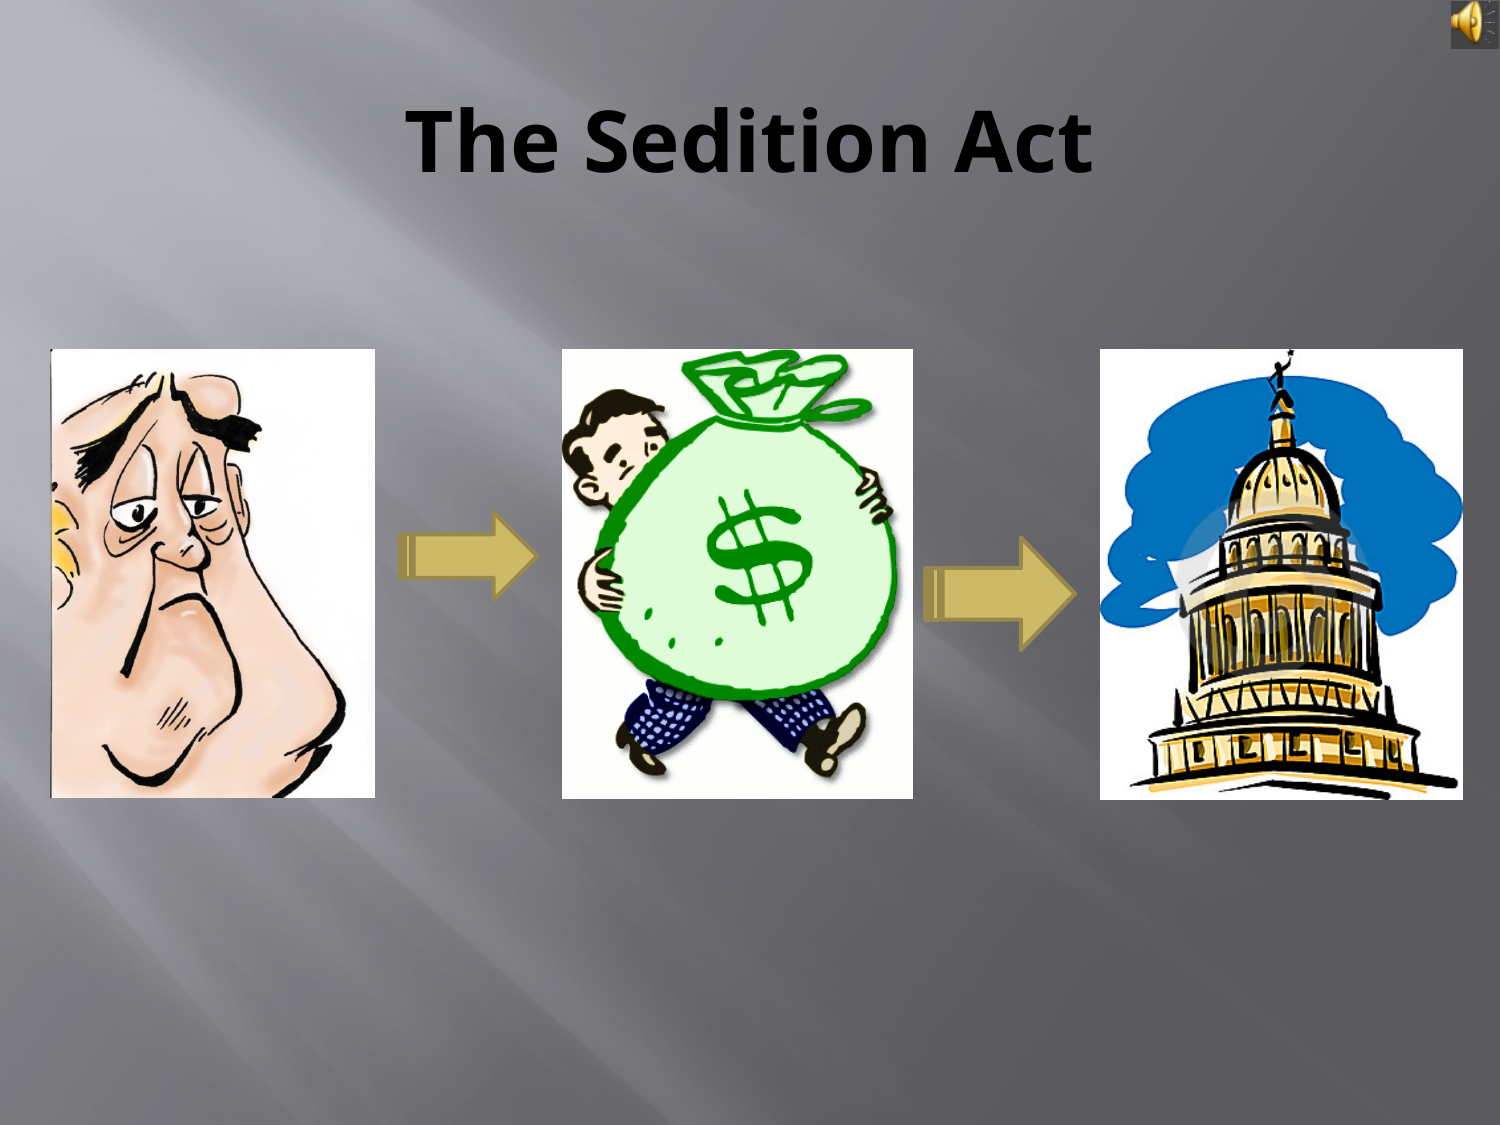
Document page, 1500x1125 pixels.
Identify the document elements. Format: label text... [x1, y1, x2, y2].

text_box [957, 535, 1078, 652]
picture [1449, 0, 1500, 51]
picture [1099, 349, 1463, 801]
picture [49, 349, 376, 798]
text_box [418, 510, 540, 602]
picture [562, 349, 913, 799]
title The Sedition Act [75, 45, 1425, 233]
